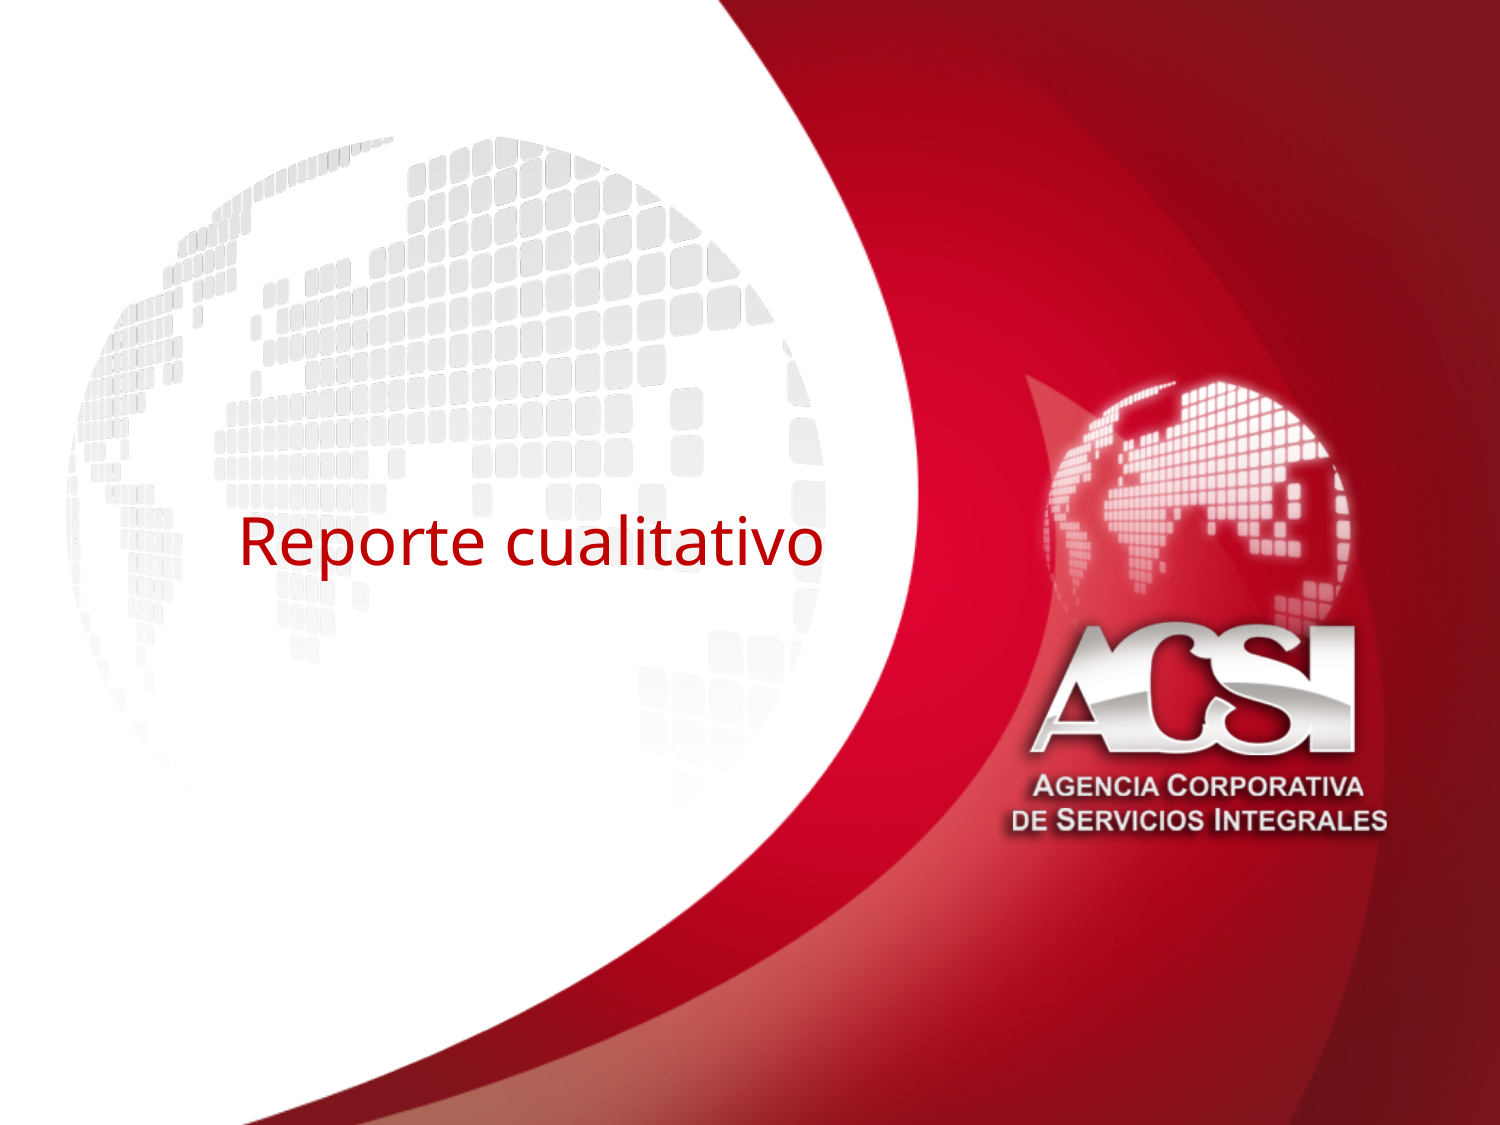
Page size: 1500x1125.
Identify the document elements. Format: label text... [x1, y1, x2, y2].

text_box Reporte cualitativo [76, 491, 988, 587]
picture [0, 0, 1500, 1125]
